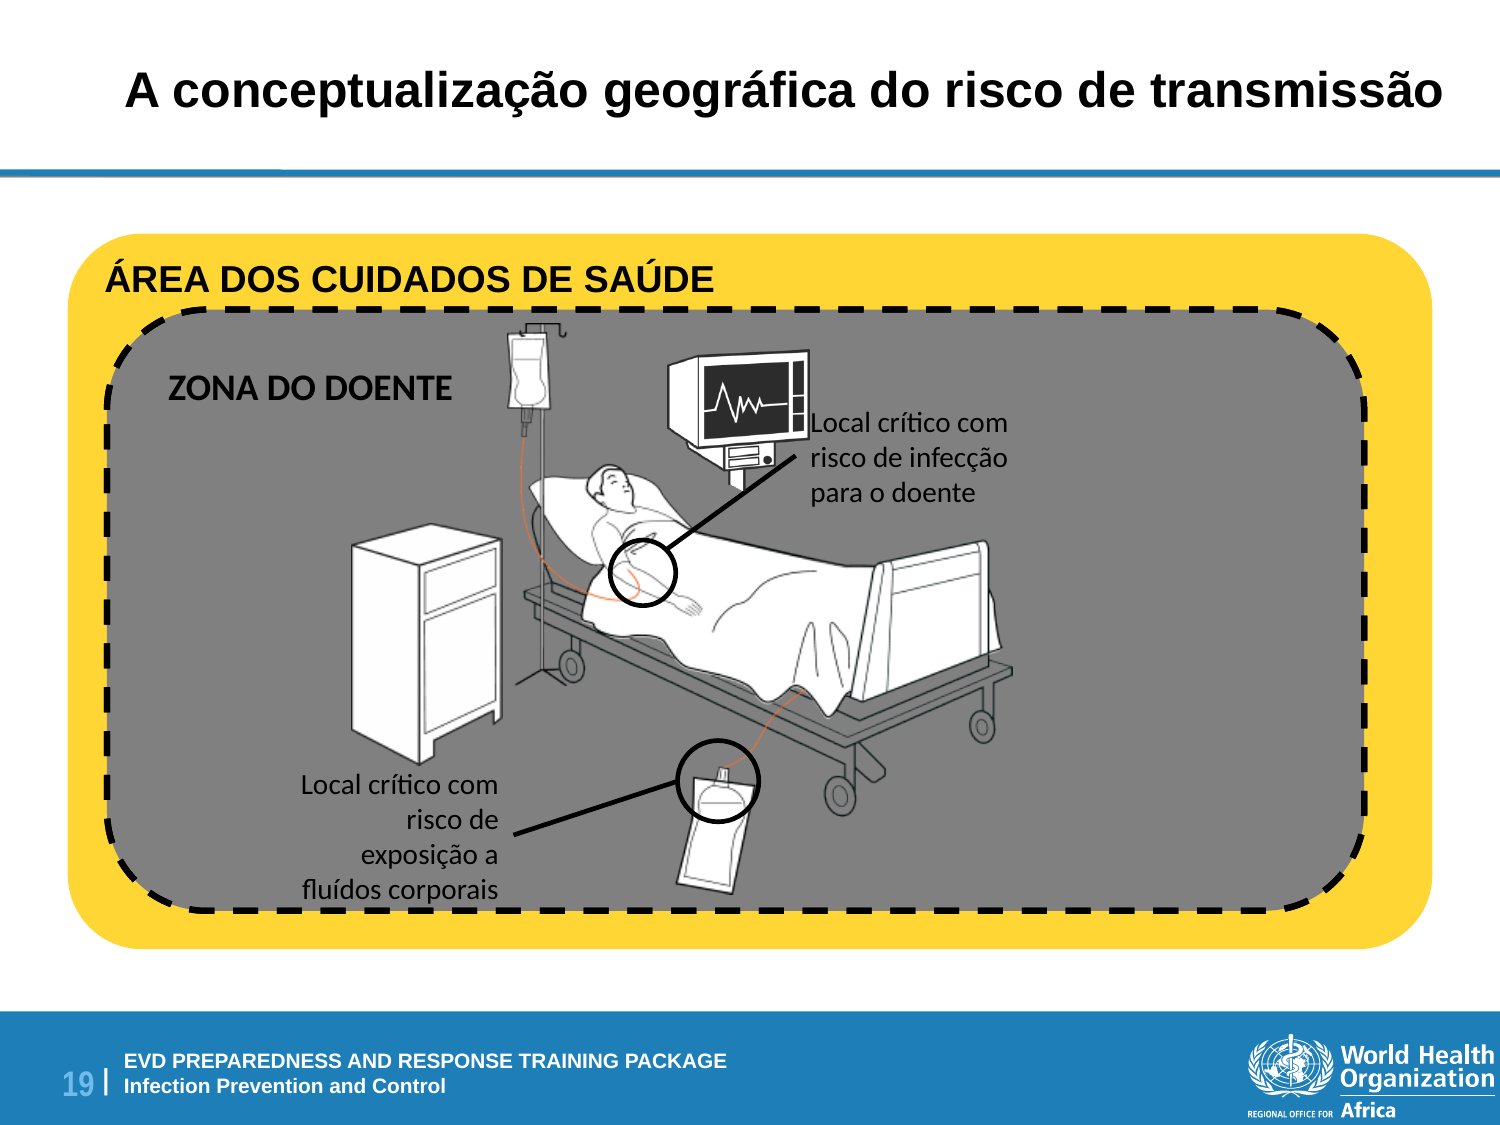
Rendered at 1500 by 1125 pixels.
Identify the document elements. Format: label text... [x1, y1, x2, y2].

title A conceptualização geográfica do risco de transmissão [70, 0, 1500, 177]
text_box ZONA DO DOENTE [153, 355, 469, 416]
text_box ÁREA DOS CUIDADOS DE SAÚDE [67, 233, 1433, 950]
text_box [609, 395, 1033, 606]
text_box [106, 309, 1365, 911]
picture [351, 523, 503, 767]
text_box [276, 740, 760, 915]
picture [506, 323, 1013, 896]
